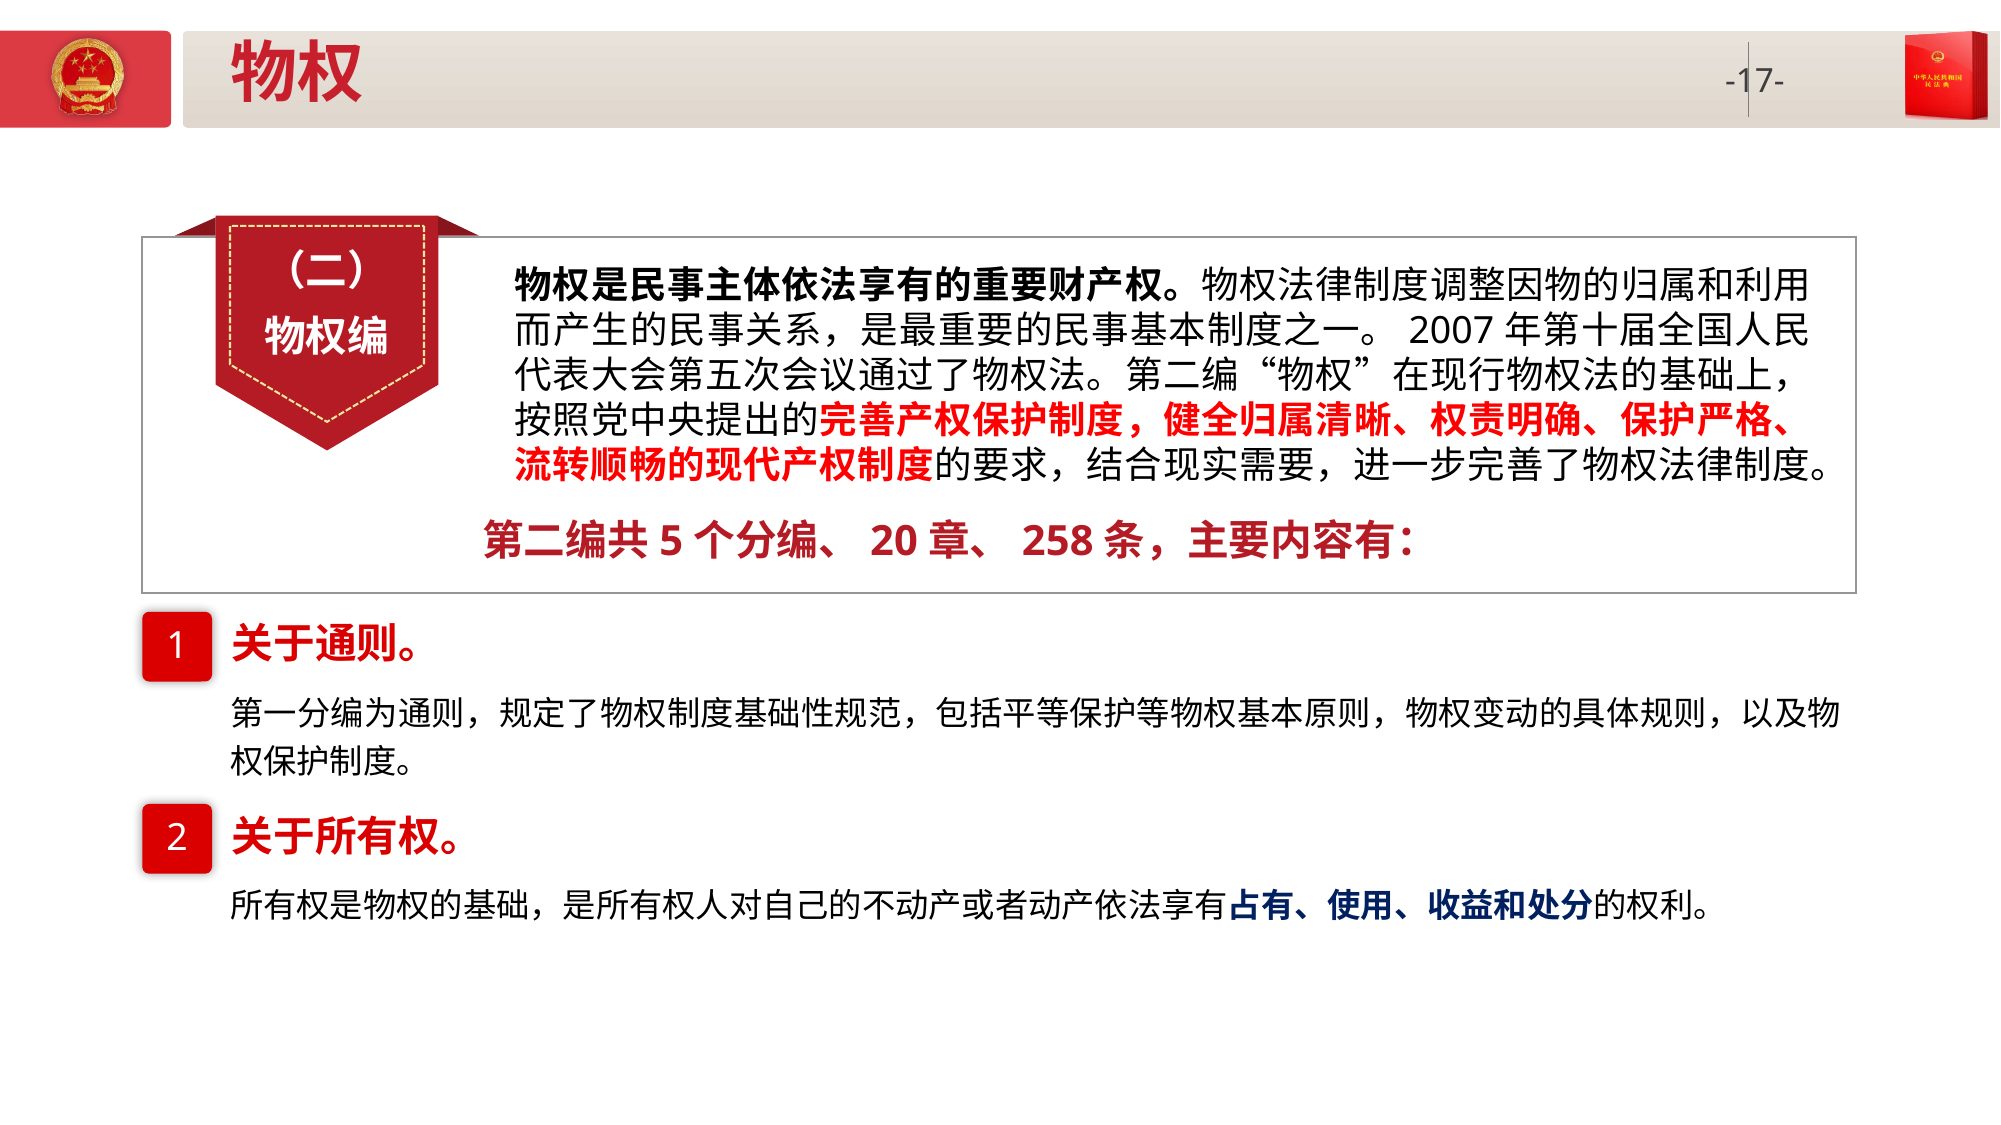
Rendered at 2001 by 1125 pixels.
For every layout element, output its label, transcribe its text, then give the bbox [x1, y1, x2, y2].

text_box 1 [142, 611, 213, 682]
picture [1865, 22, 2001, 120]
text_box 所有权是物权的基础，是所有权人对自己的不动产或者动产依法享有占有、使用、收益和处分的权利。 [215, 869, 1856, 932]
text_box 关于通则。 [217, 609, 456, 675]
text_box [174, 215, 479, 451]
text_box 关于所有权。 [217, 802, 498, 867]
text_box [141, 236, 1857, 594]
text_box 第二编共5个分编、20章、258条，主要内容有： [467, 506, 1453, 572]
text_box 物权是民事主体依法享有的重要财产权。物权法律制度调整因物的归属和利用而产生的民事关系，是最重要的民事基本制度之一。2007年第十届全国人民代表大会第五次会议通过了物权法。第二编“物权”在现行物权法的基础上，按照党中央提出的完善产权保护制度，健全归属清晰、权责明确、保护严格、流转顺畅的现代产权制度的要求，结合现实需要，进一步完善了物权法律制度。 [499, 253, 1826, 494]
title 物权 [215, 36, 1749, 115]
picture [44, 38, 127, 117]
text_box 第一分编为通则，规定了物权制度基础性规范，包括平等保护等物权基本原则，物权变动的具体规则，以及物权保护制度。 [215, 677, 1856, 788]
text_box 2 [142, 803, 213, 874]
